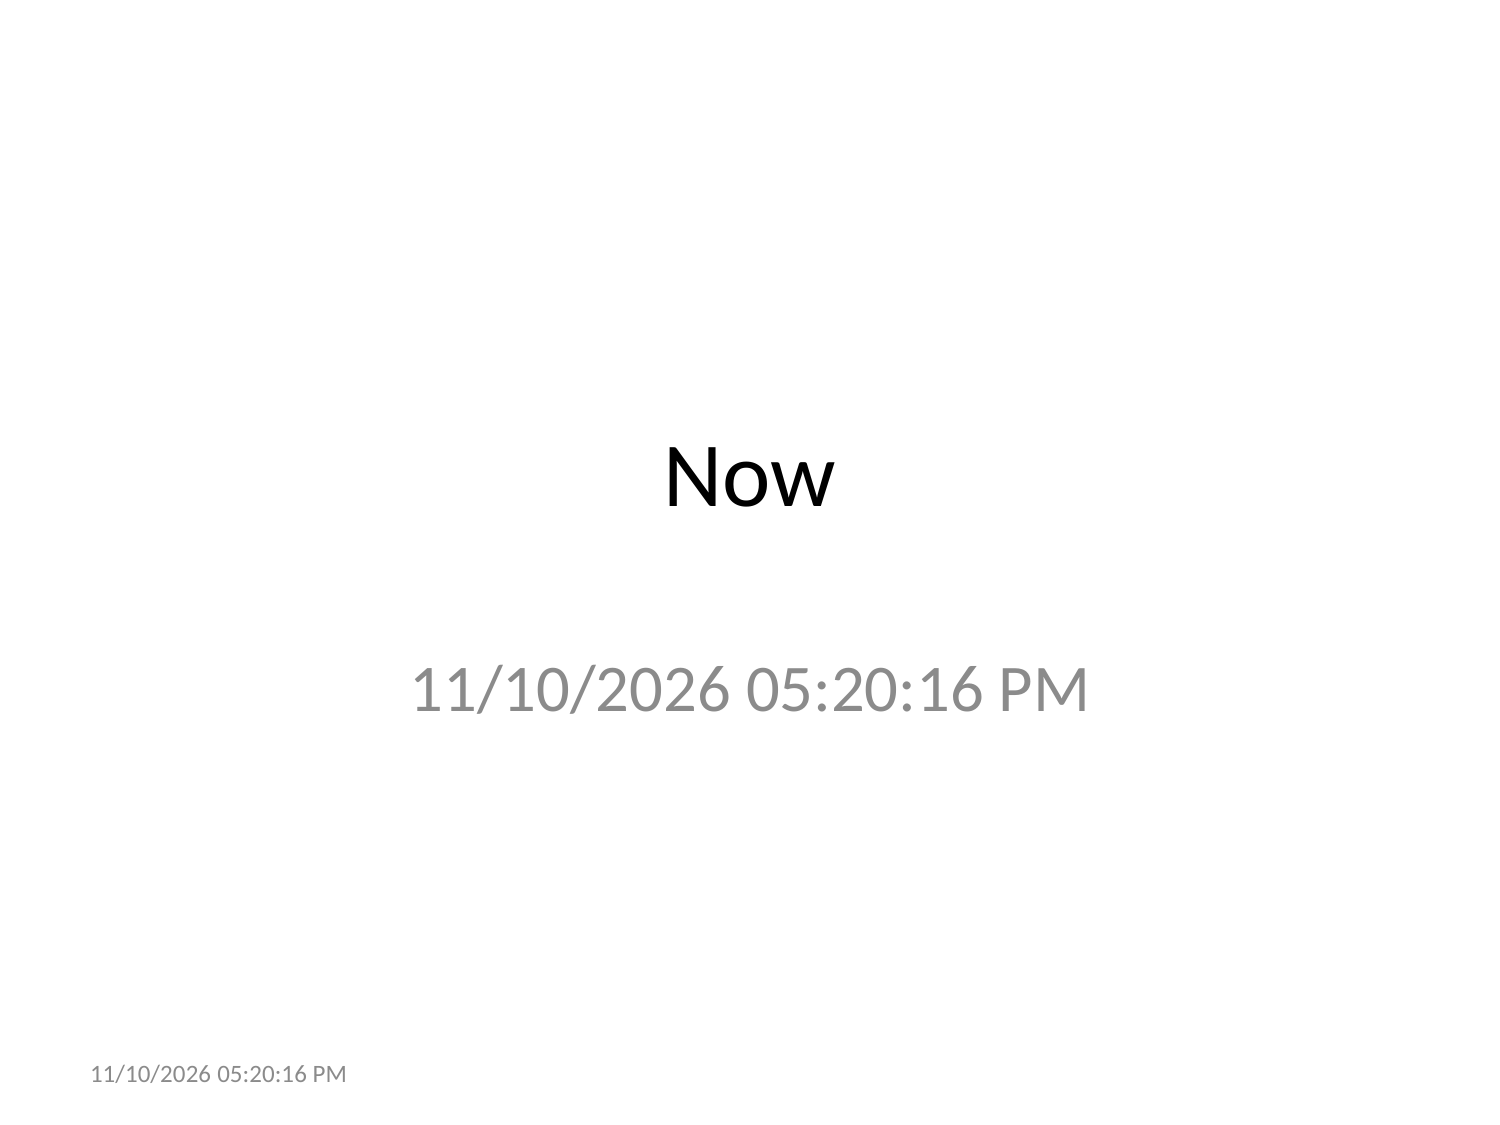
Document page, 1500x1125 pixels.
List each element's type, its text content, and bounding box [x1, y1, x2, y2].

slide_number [75, 1042, 425, 1103]
subtitle 2011-12-19 10:20:04 AM [225, 637, 1275, 925]
title Now [112, 349, 1388, 591]
